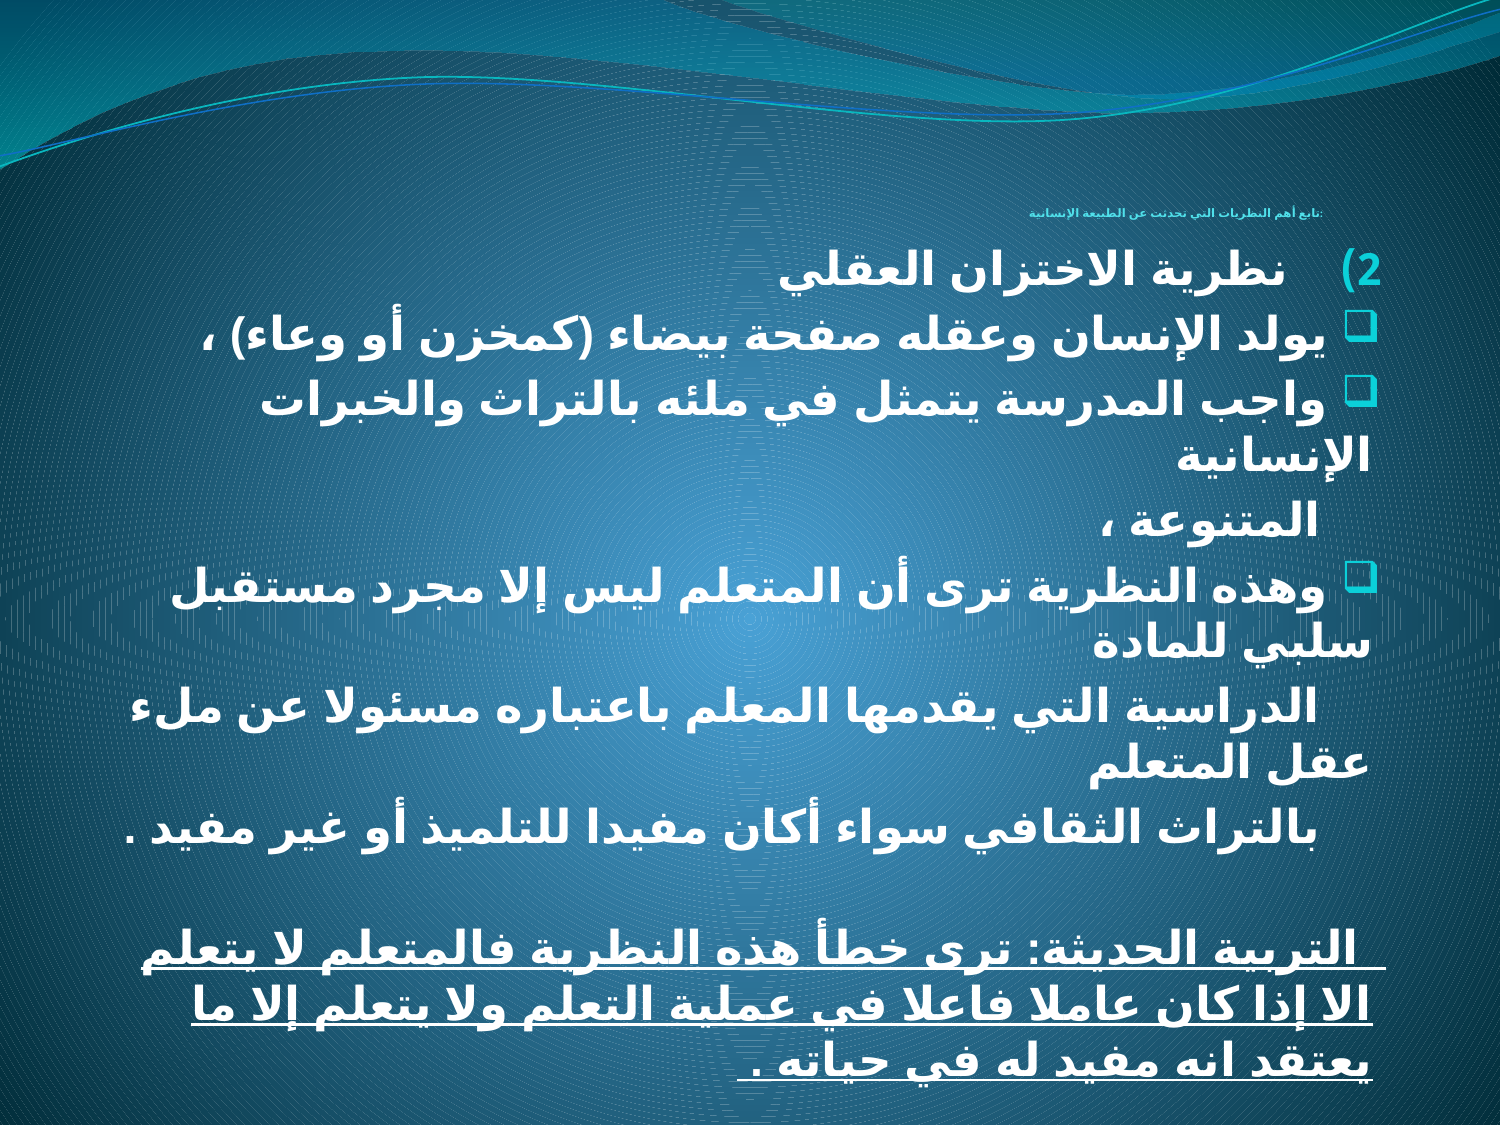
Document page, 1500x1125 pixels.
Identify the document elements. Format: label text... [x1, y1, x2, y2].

title تابع أهم النظريات التي تحدثت عن الطبيعة الإنسانية: [76, 42, 1329, 220]
subtitle نظرية الاختزان العقلي يولد الإنسان وعقله صفحة بيضاء (كمخزن أو وعاء) ، واجب المدرسة يتمثل في ملئه بالتراث والخبرات الإنسانية المتنوعة ، وهذه النظرية ترى أن المتعلم ليس إلا مجرد مستقبل سلبي للمادة الدراسية التي يقدمها المعلم باعتباره مسئولا عن ملء عقل المتعلم بالتراث الثقافي سواء أكان مفيدا للتلميذ أو غير مفيد . التربية الحديثة: ترى خطأ هذه النظرية فالمتعلم لا يتعلم الا إذا كان عاملا فاعلا في عملية التعلم ولا يتعلم إلا ما يعتقد انه مفيد له في حياته . [87, 231, 1376, 1094]
